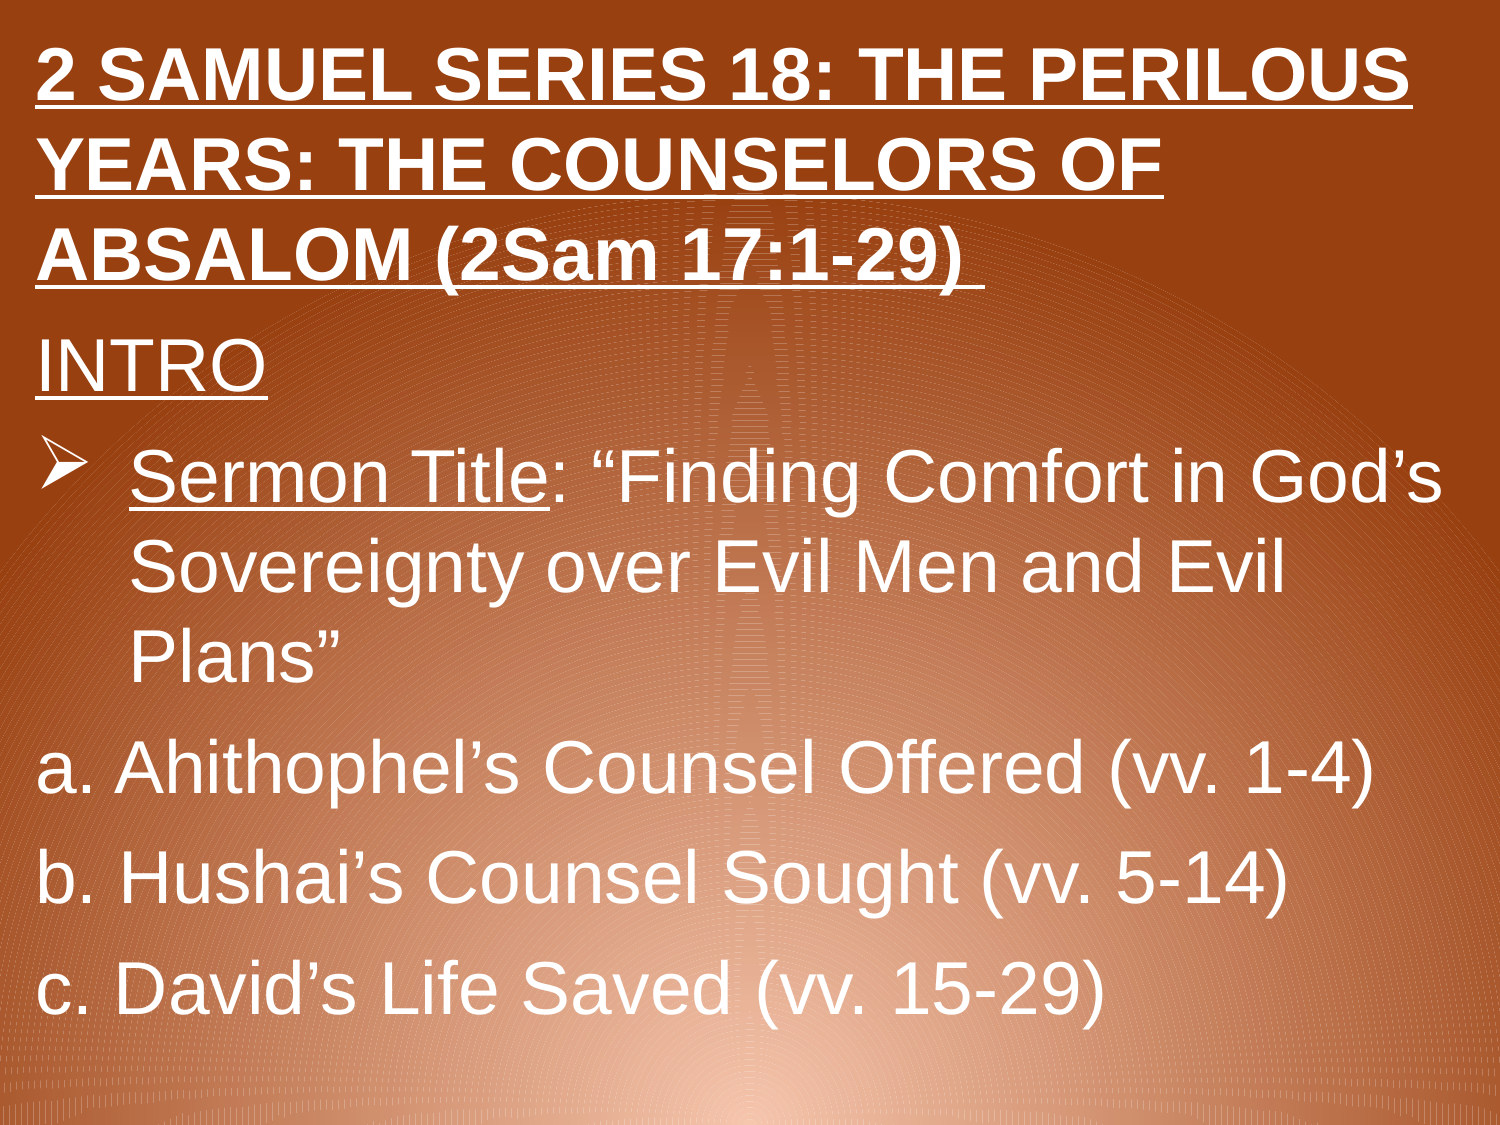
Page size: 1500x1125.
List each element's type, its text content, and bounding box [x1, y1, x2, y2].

subtitle 2 SAMUEL SERIES 18: THE PERILOUS YEARS: THE COUNSELORS OF ABSALOM (2Sam 17:1-29) INTRO Sermon Title: “Finding Comfort in God’s Sovereignty over Evil Men and Evil Plans” a. Ahithophel’s Counsel Offered (vv. 1-4) b. Hushai’s Counsel Sought (vv. 5-14) c. David’s Life Saved (vv. 15-29) [20, 18, 1482, 1104]
